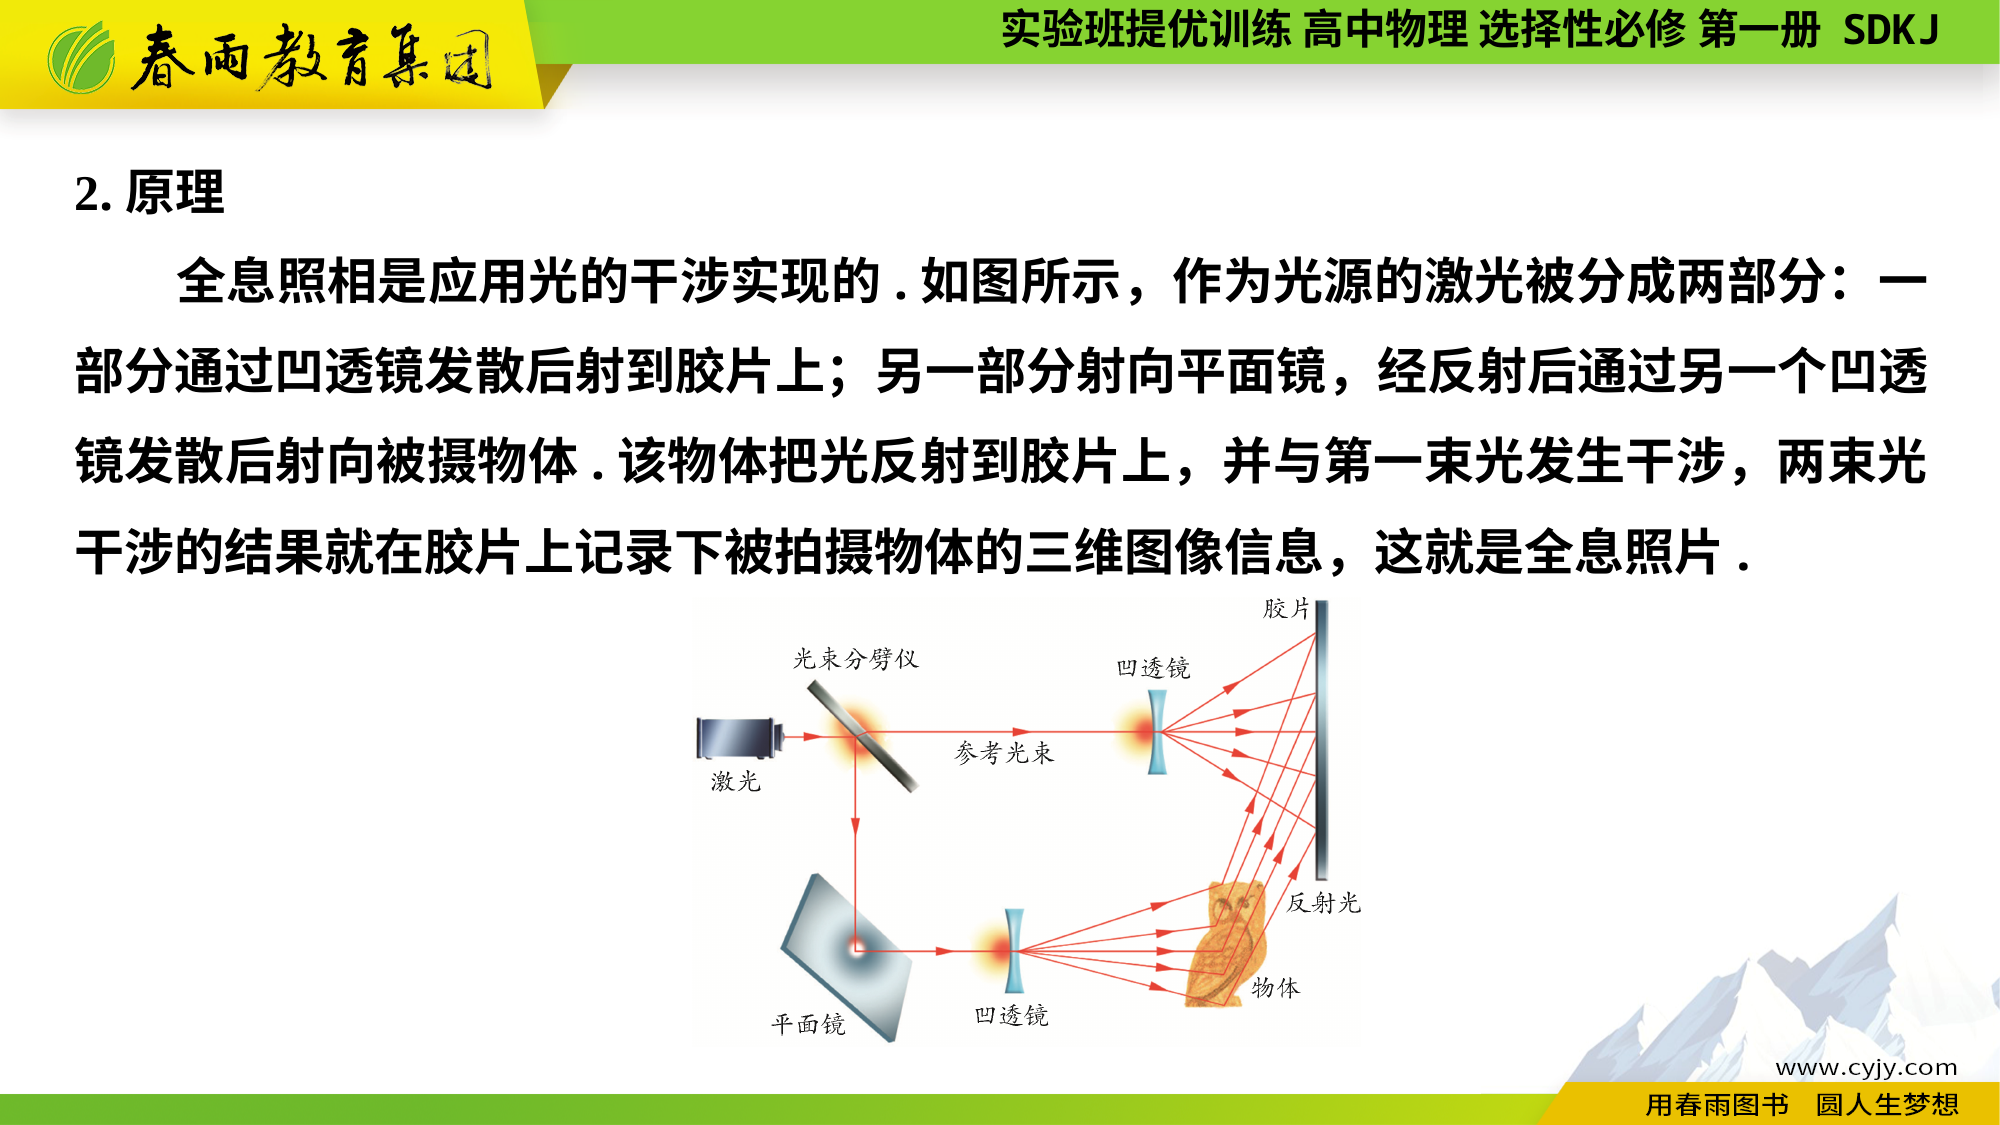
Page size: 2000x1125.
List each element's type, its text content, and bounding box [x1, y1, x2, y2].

picture [0, 0, 2000, 1125]
list 2.原理 全息照相是应用光的干涉实现的.如图所示，作为光源的激光被分成两部分：一部分通过凹透镜发散后射到胶片上；另一部分射向平面镜，经反射后通过另一个凹透镜发散后射向被摄物体.该物体把光反射到胶片上，并与第一束光发生干涉，两束光干涉的结果就在胶片上记录下被拍摄物体的三维图像信息，这就是全息照片. [59, 122, 1944, 592]
